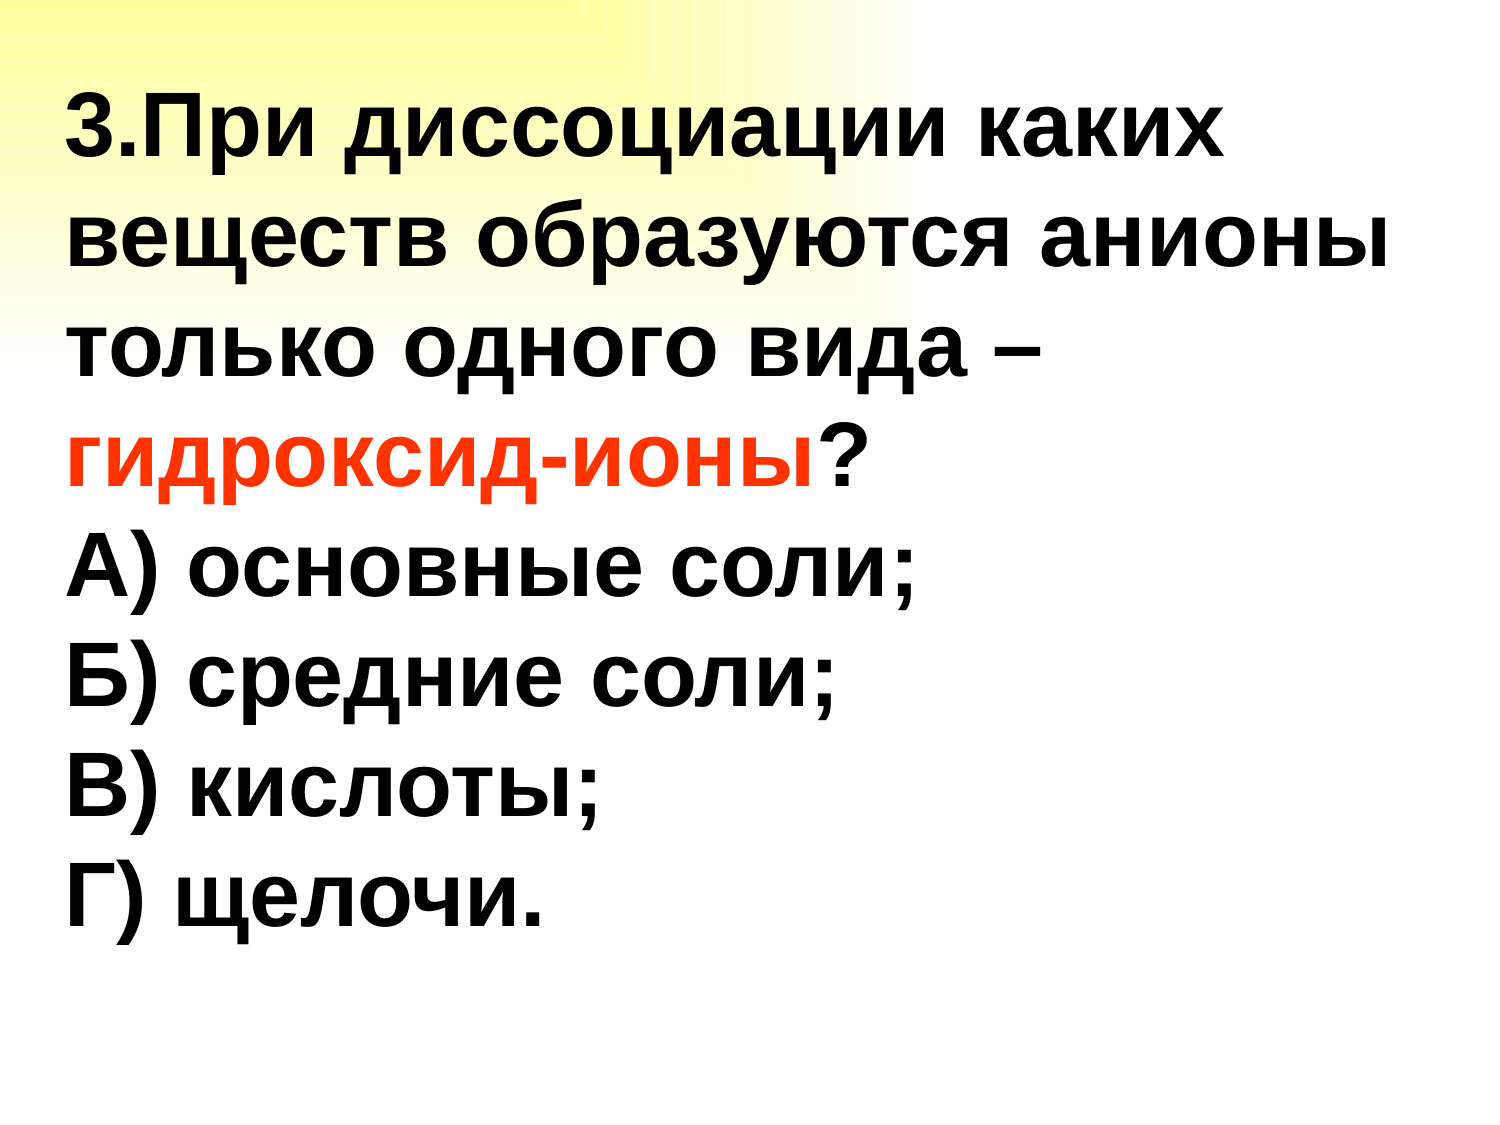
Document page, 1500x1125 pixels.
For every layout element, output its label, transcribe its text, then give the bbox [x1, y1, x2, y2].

text_box 3.При диссоциации каких веществ образуются анионы только одного вида – гидроксид-ионы? А) основные соли; Б) средние соли; В) кислоты; Г) щелочи. [49, 57, 1447, 953]
